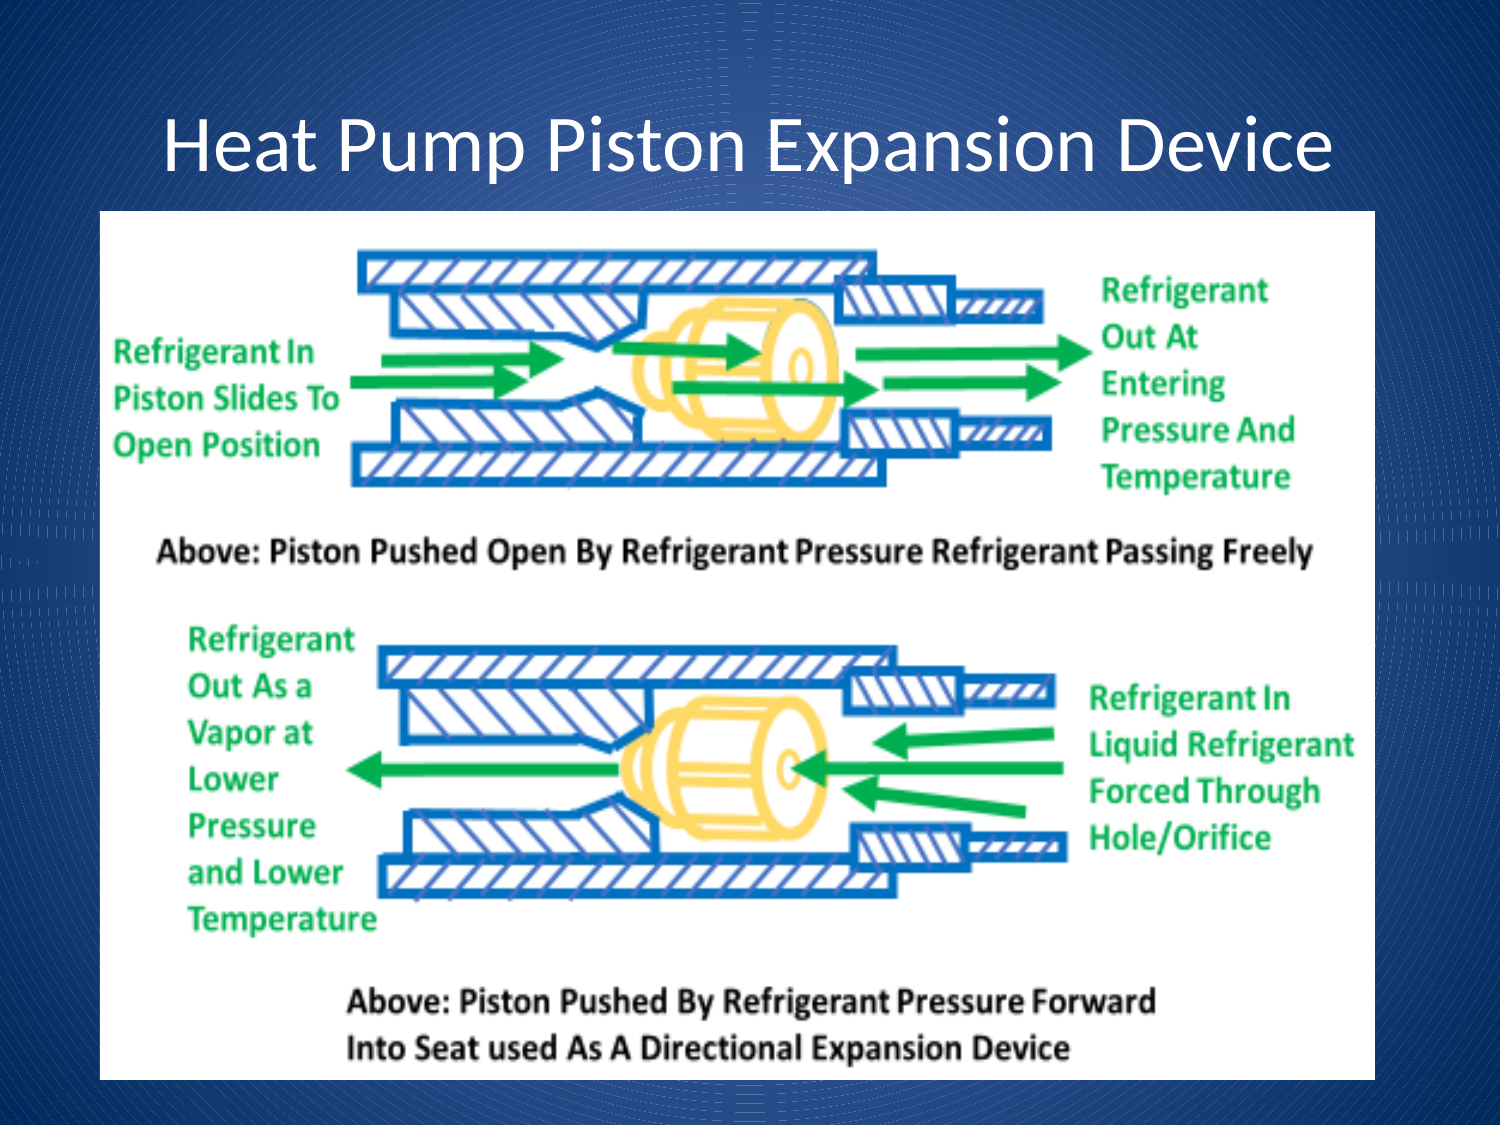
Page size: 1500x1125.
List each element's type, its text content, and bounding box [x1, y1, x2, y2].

title Heat Pump Piston Expansion Device [75, 45, 1425, 233]
picture [99, 211, 1376, 1080]
